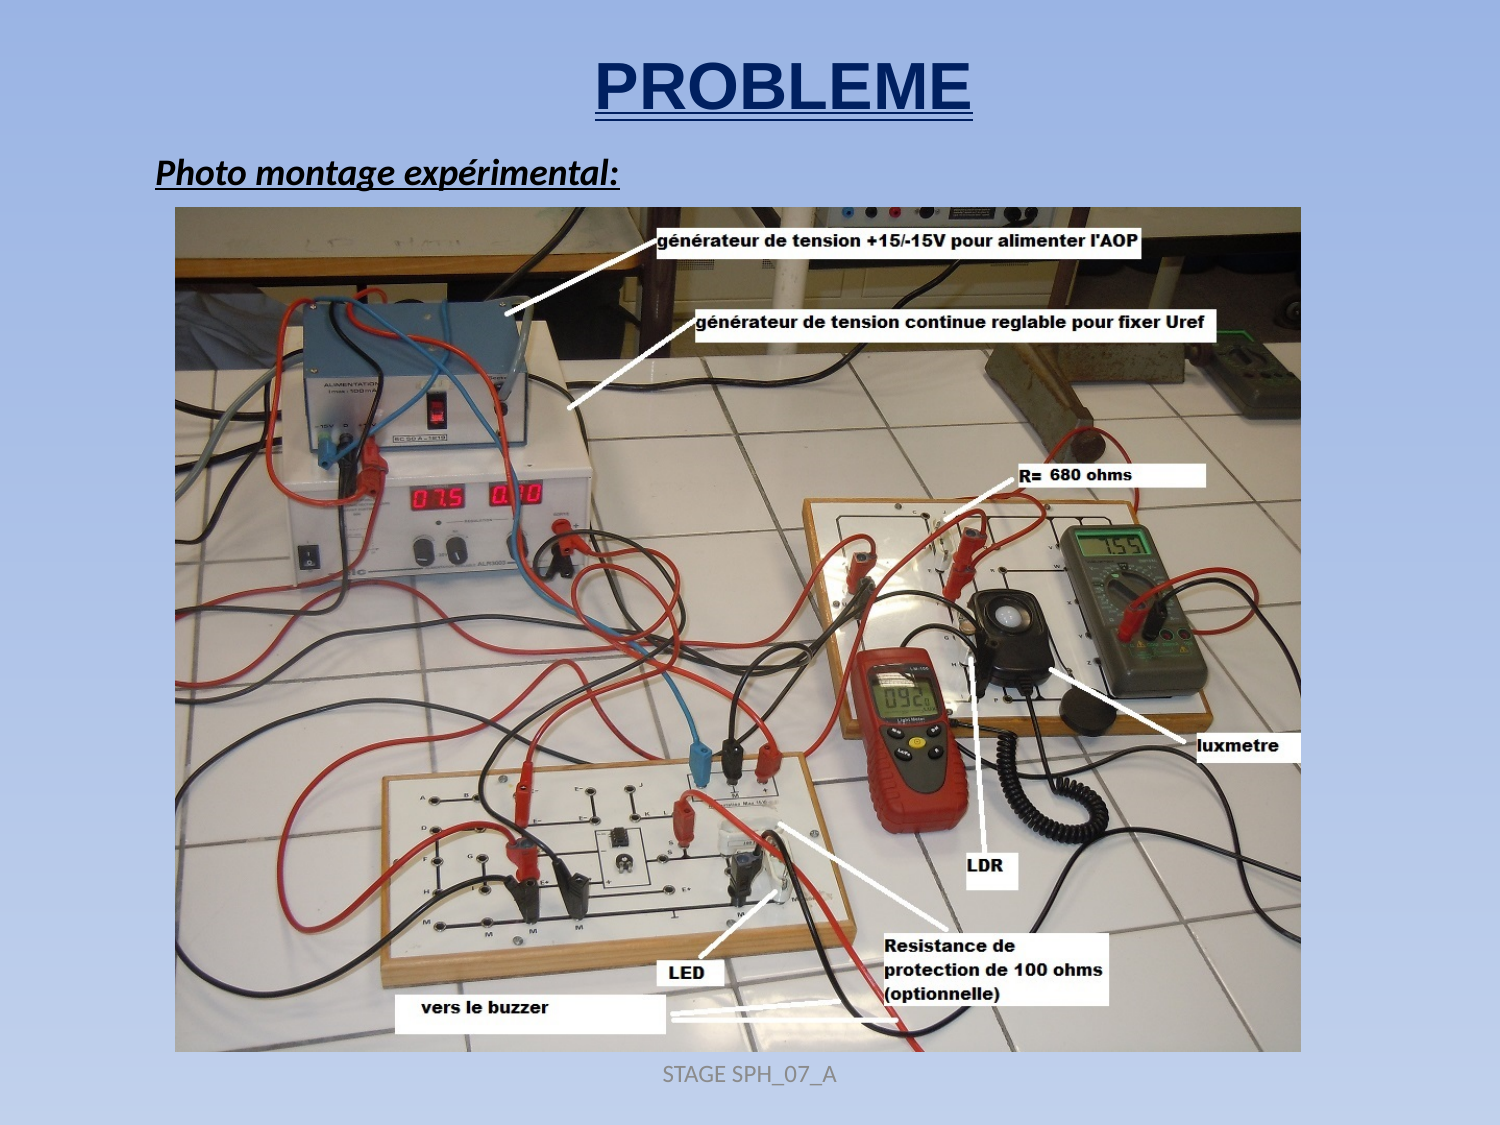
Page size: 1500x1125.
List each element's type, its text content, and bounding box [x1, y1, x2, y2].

text_box PROBLEME [175, 35, 1393, 130]
footer STAGE SPH_07_A [512, 1061, 988, 1103]
text_box Photo montage expérimental: [140, 140, 1393, 786]
picture [175, 207, 1301, 1052]
